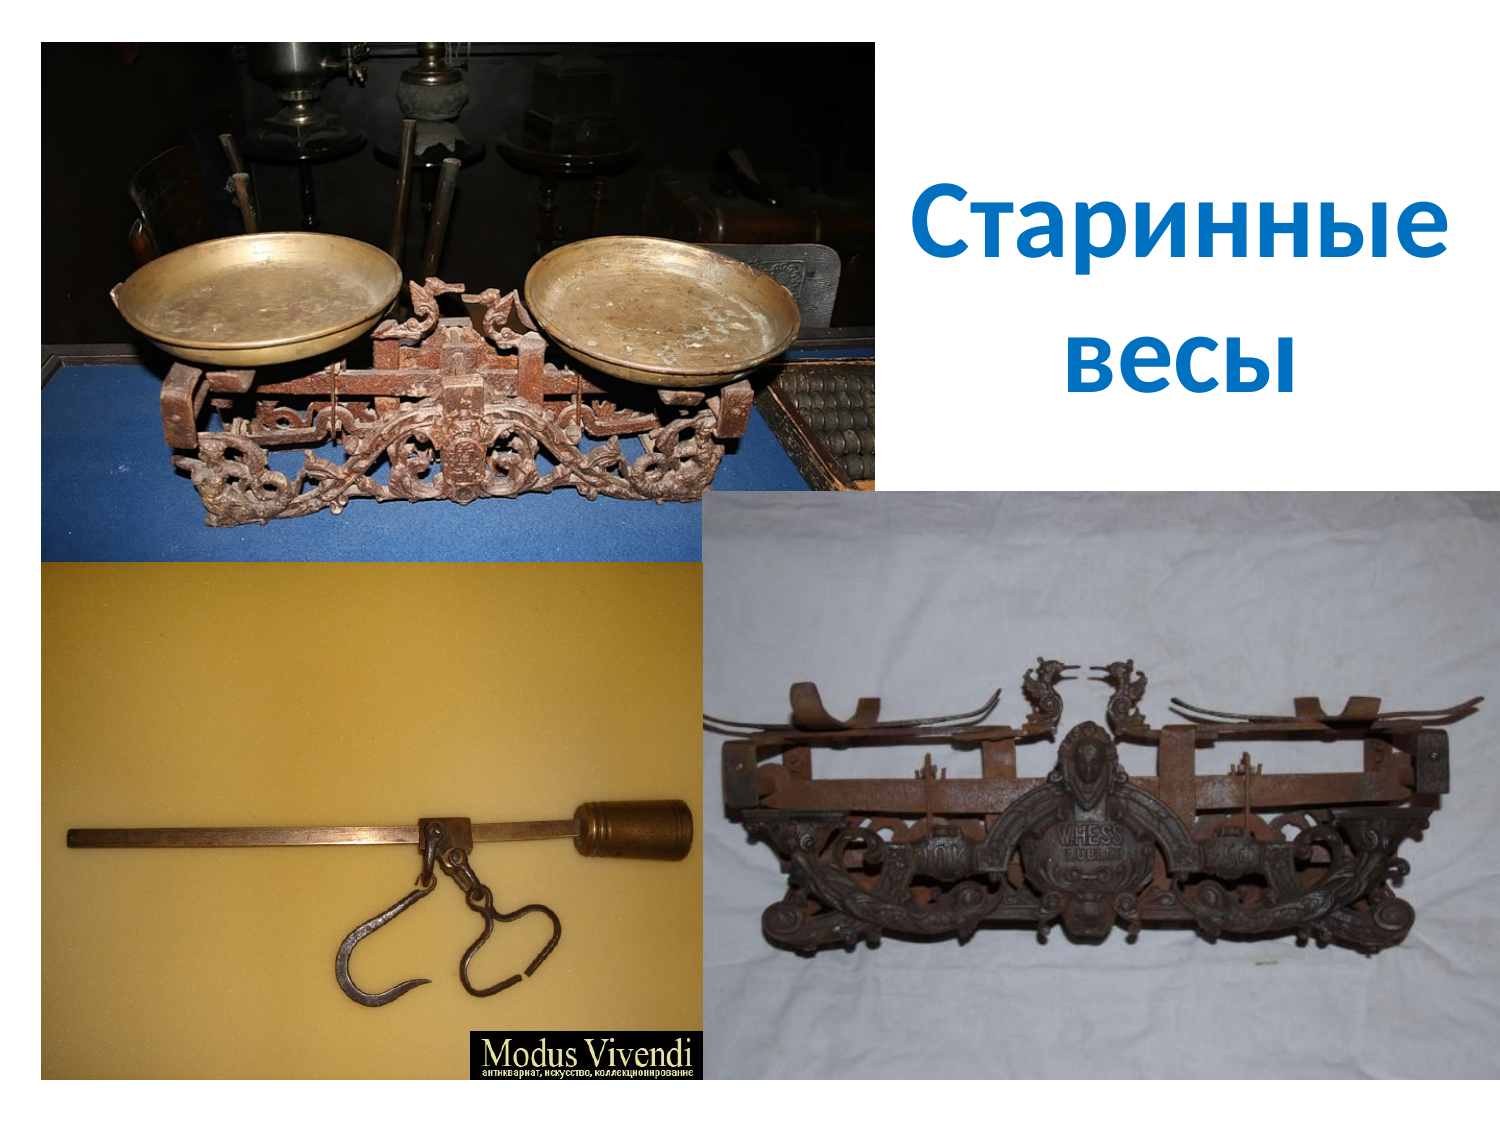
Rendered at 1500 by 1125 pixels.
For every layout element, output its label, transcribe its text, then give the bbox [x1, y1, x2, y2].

text_box Старинные весы [880, 137, 1500, 422]
picture [40, 42, 1500, 1080]
